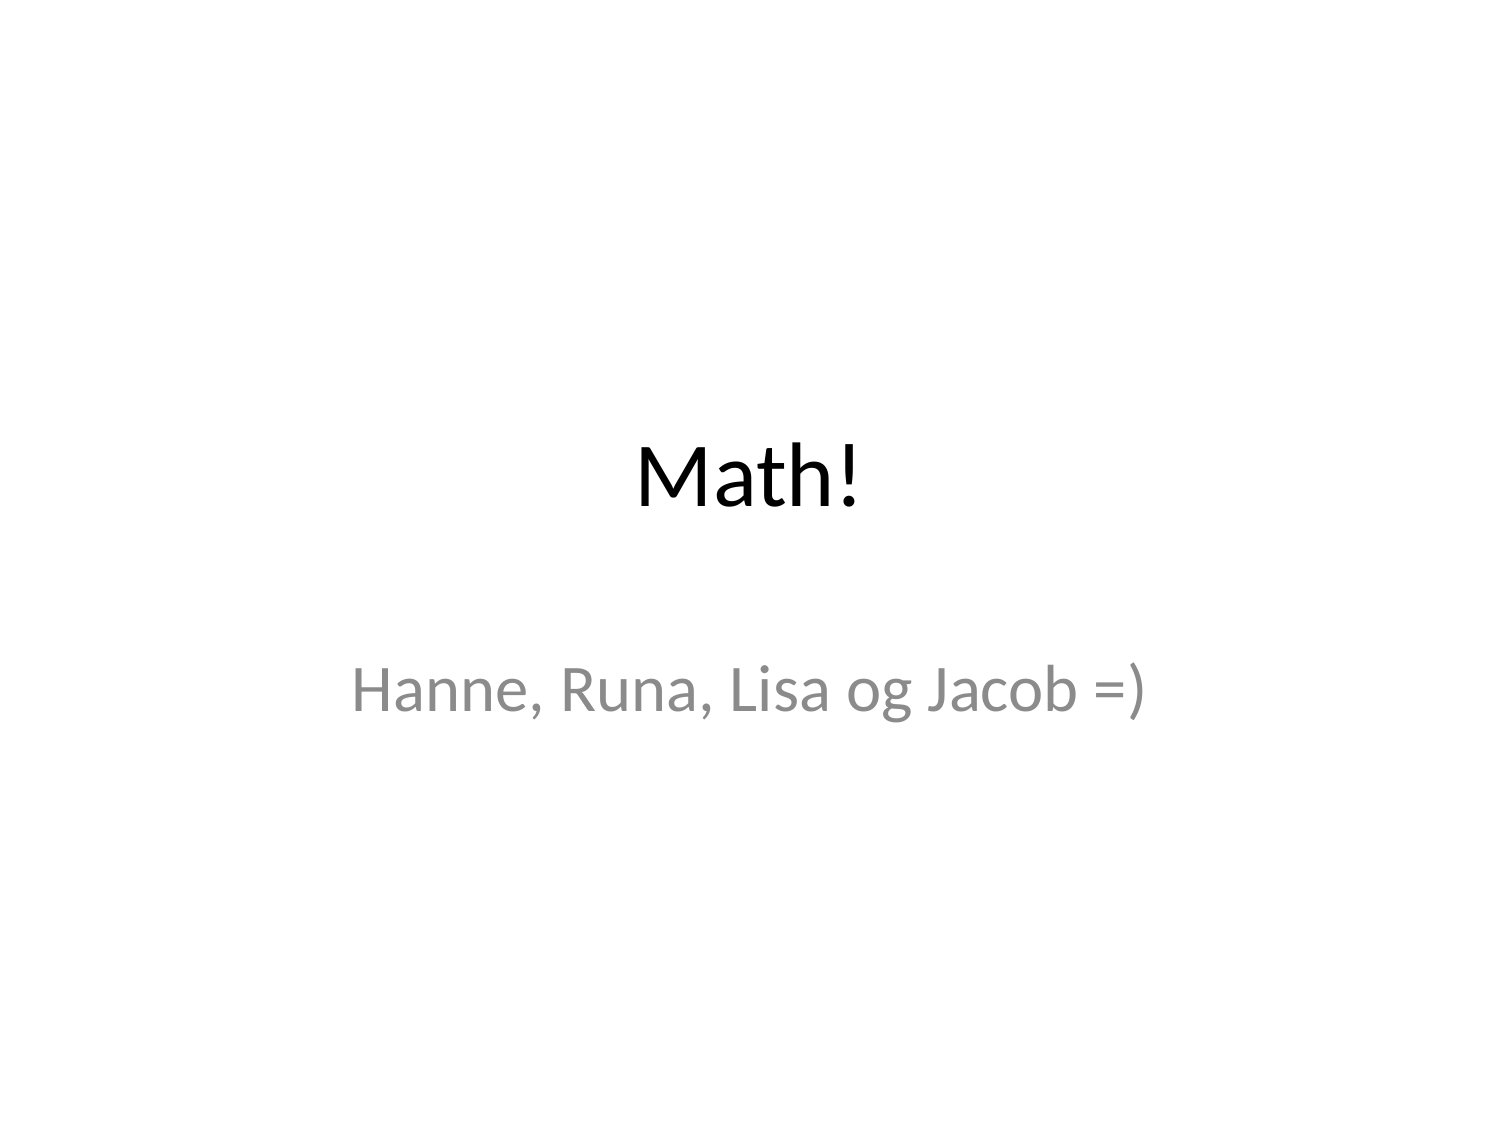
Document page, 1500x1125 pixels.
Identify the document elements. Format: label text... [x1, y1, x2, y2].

title Math! [112, 349, 1388, 591]
subtitle Hanne, Runa, Lisa og Jacob =) [225, 637, 1275, 925]
